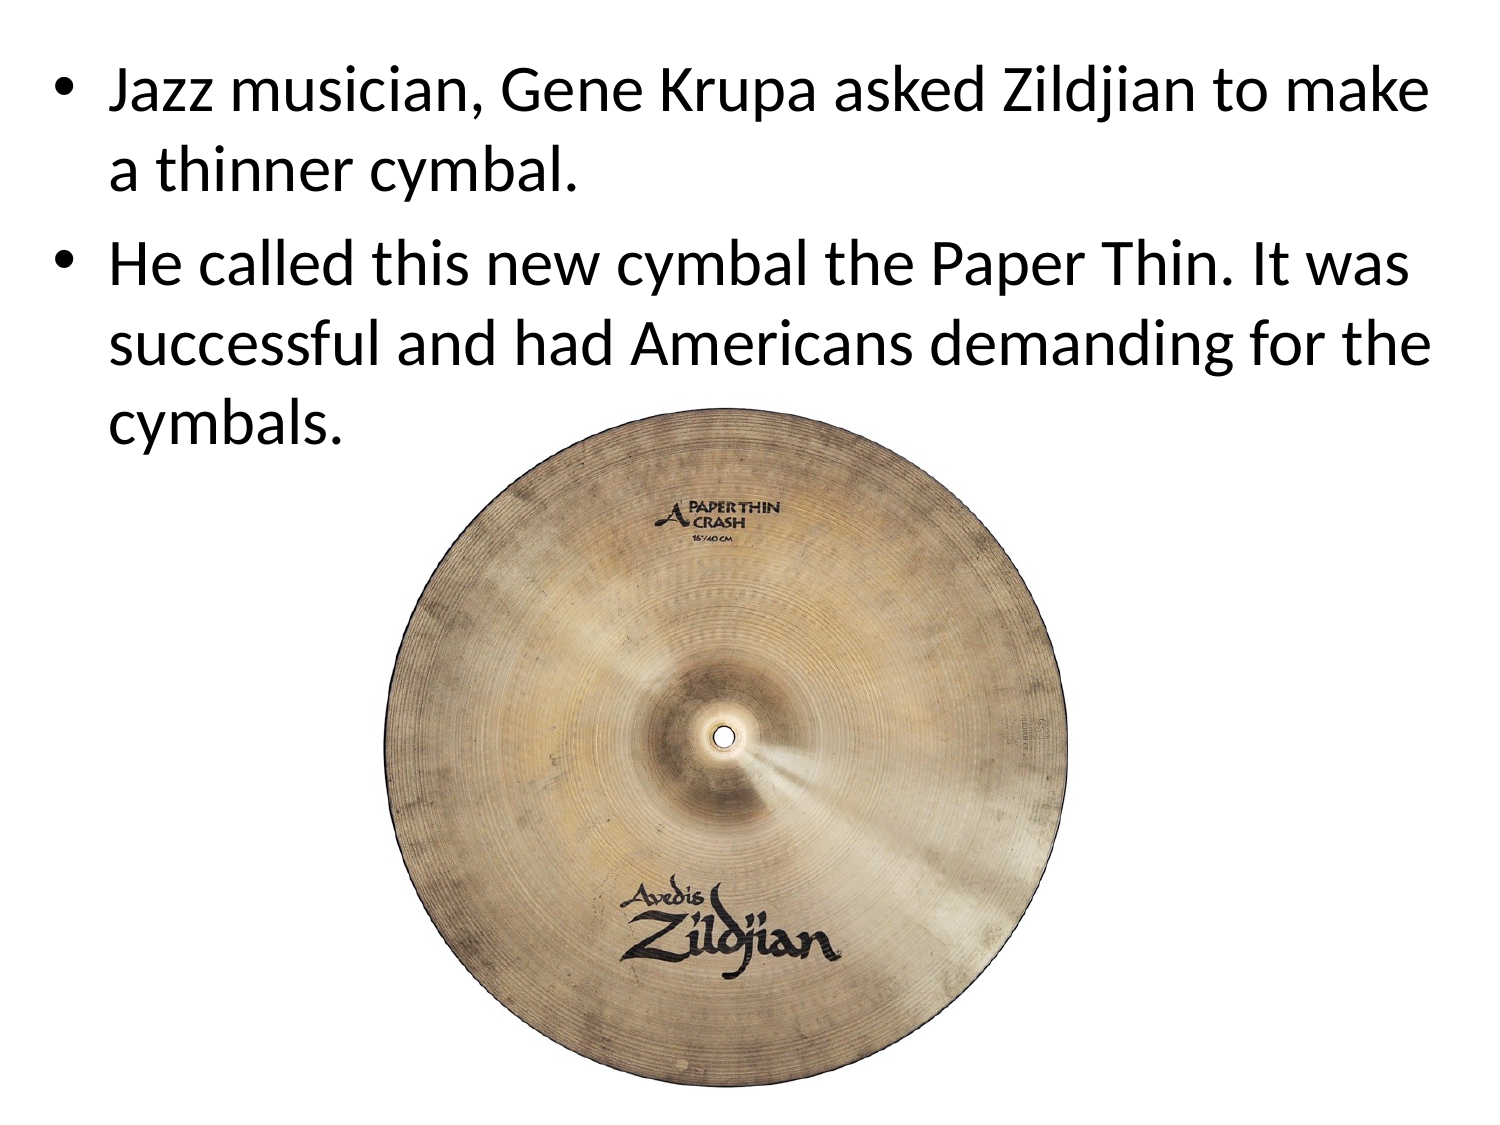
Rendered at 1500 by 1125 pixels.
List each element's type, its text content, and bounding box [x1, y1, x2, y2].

picture [374, 399, 1076, 1101]
list Jazz musician, Gene Krupa asked Zildjian to make a thinner cymbal. He called this new cymbal the Paper Thin. It was successful and had Americans demanding for the cymbals. [37, 37, 1463, 1088]
